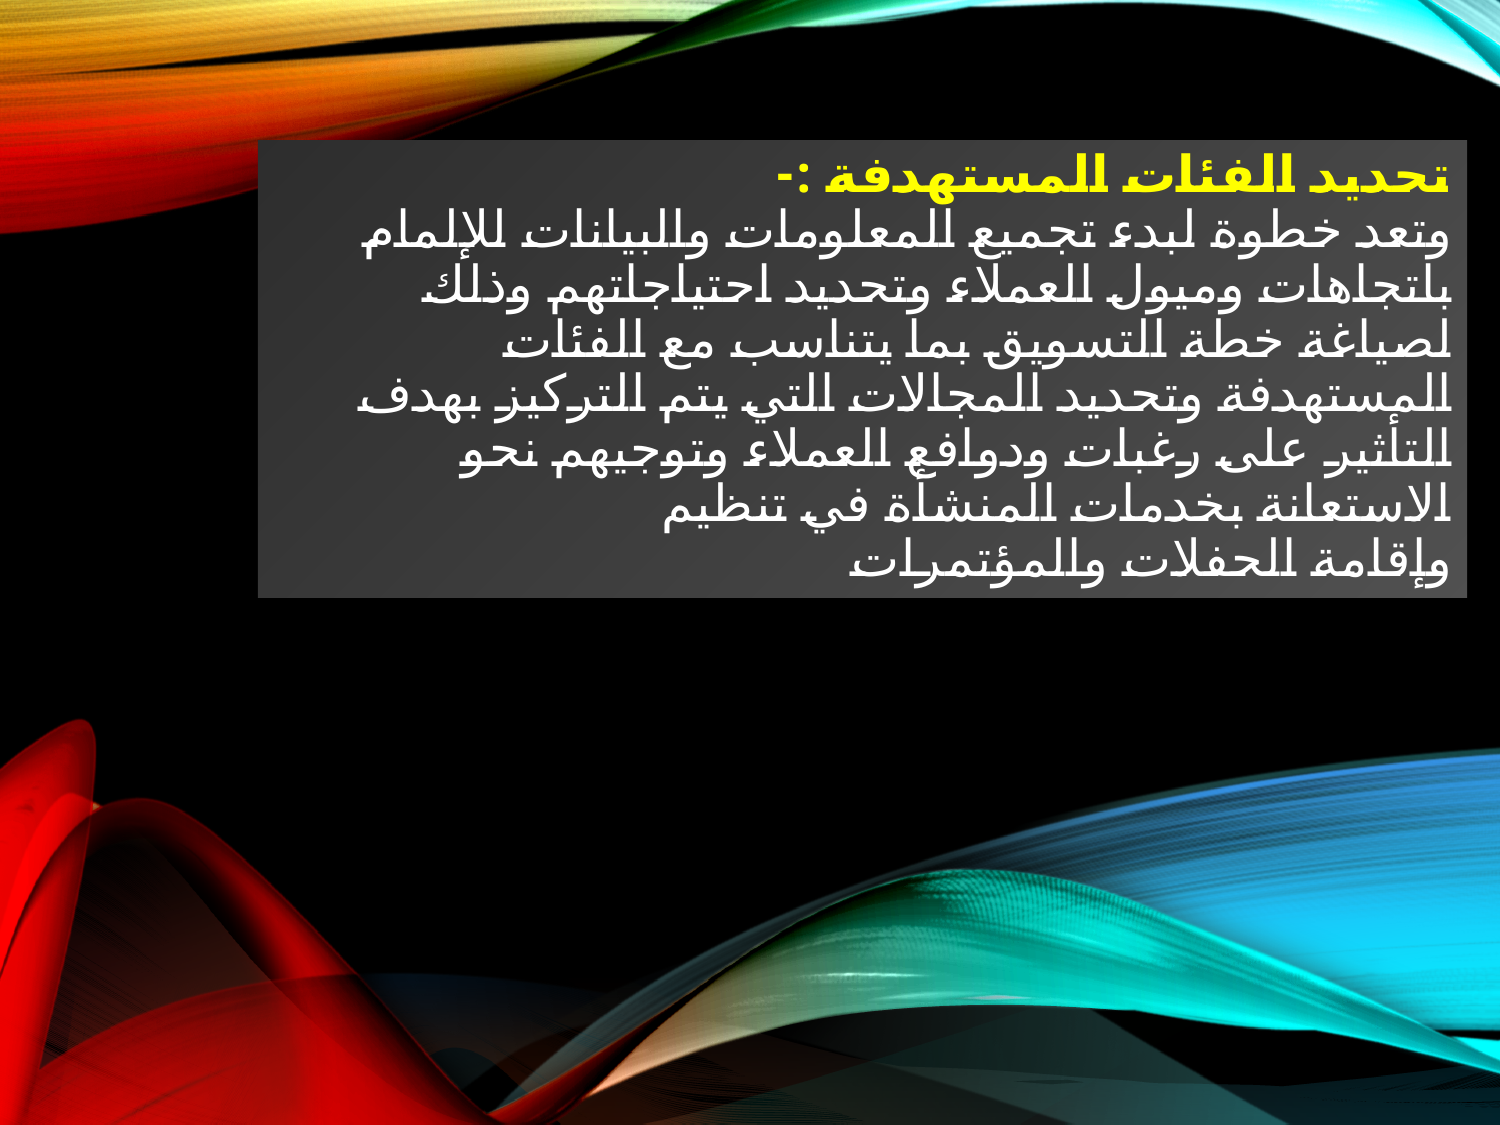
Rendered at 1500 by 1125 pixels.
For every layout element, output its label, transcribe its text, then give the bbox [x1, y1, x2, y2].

title تحديد الفئات المستهدفة :- وتعد خطوة لبدء تجميع المعلومات والبيانات للإلمام باتجاهات وميول العملاء وتحديد احتياجاتهم وذلك لصياغة خطة التسويق بما يتناسب مع الفئات المستهدفة وتحديد المجالات التي يتم التركيز بهدف التأثير على رغبات ودوافع العملاء وتوجيهم نحو الاستعانة بخدمات المنشأة في تنظيم وإقامة الحفلات والمؤتمرات [257, 140, 1468, 598]
picture [0, 717, 1500, 1125]
picture [0, 0, 1500, 237]
